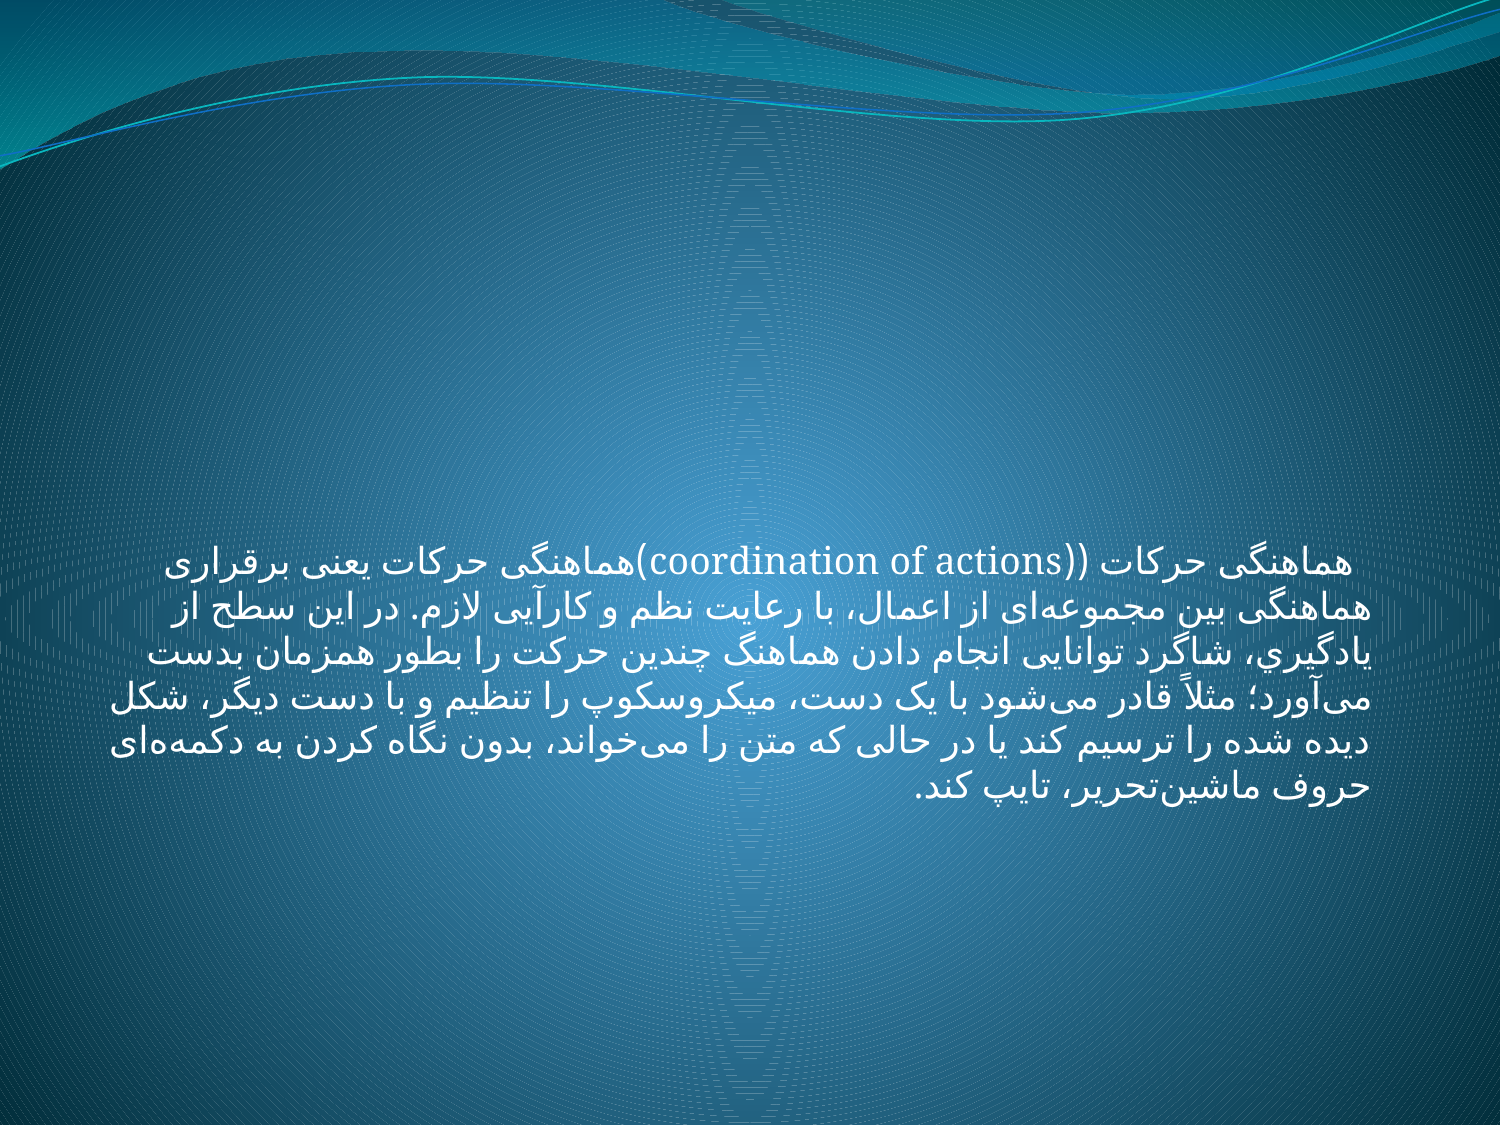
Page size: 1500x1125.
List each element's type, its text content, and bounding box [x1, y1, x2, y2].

subtitle هماهنگى حرکات ((coordination of actions)هماهنگى حرکات يعنى برقرارى هماهنگى بين مجموعه‌اى از اعمال، با رعايت نظم و کارآيى لازم. در اين سطح از يادگيري، شاگرد توانايى انجام دادن هماهنگ چندين حرکت را بطور همزمان بدست مى‌آورد؛ مثلاً قادر مى‌شود با يک دست، ميکروسکوپ را تنظيم و با دست ديگر، شکل ديده شده را ترسيم کند يا در حالى که متن را مى‌خواند، بدون نگاه کردن به دکمه‌ەاى حروف ماشين‌تحرير، تايپ کند. [87, 529, 1376, 818]
